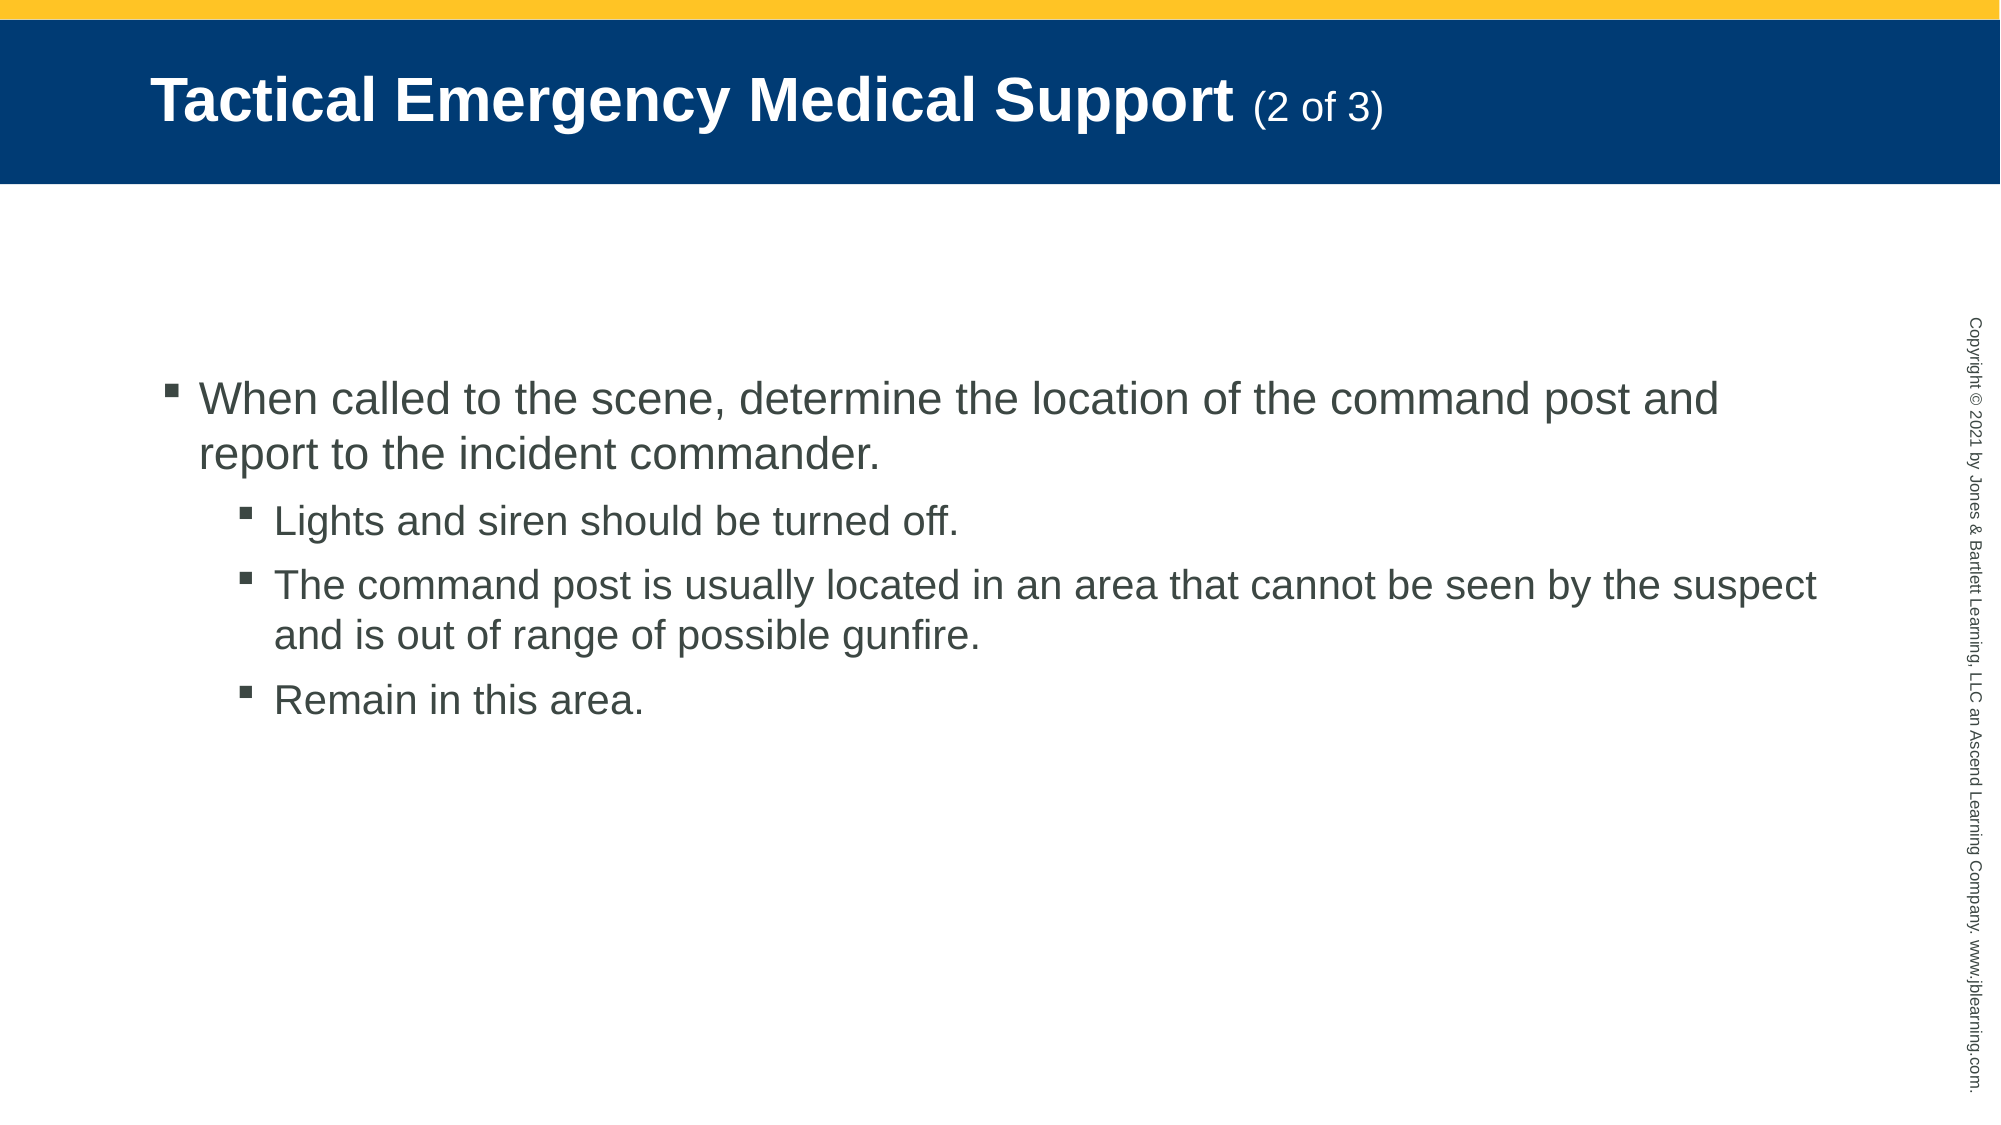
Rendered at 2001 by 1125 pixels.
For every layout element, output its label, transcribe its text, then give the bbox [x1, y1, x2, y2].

list When called to the scene, determine the location of the command post and report to the incident commander. Lights and siren should be turned off. The command post is usually located in an area that cannot be seen by the suspect and is out of range of possible gunfire. Remain in this area. [146, 361, 1859, 1016]
title Tactical Emergency Medical Support (2 of 3) [0, 19, 2000, 185]
